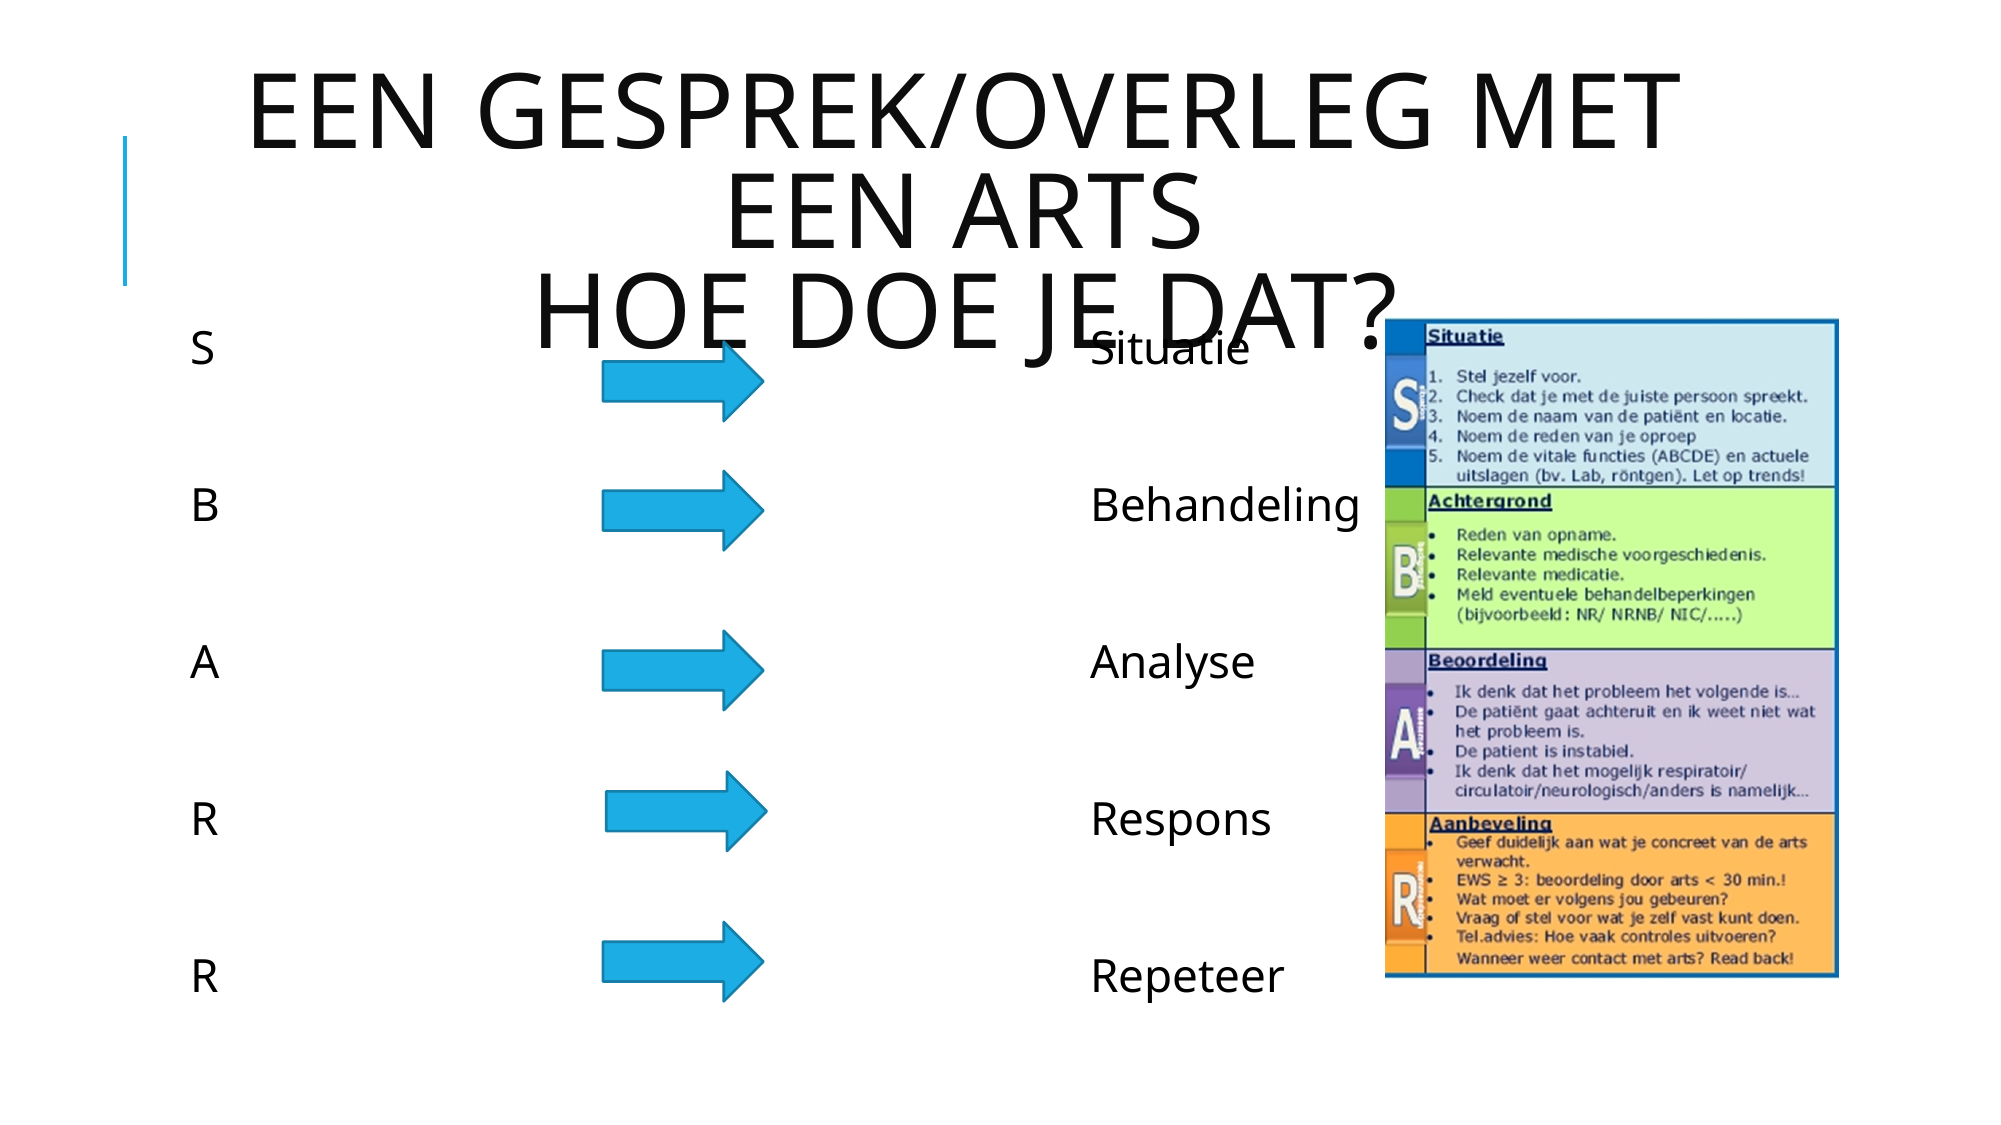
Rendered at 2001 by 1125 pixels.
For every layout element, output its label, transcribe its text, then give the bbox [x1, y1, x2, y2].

list S Situatie B Behandeling A Analyse R Respons R Repeteer [168, 317, 1763, 1079]
text_box [604, 770, 768, 853]
text_box [601, 920, 765, 1003]
text_box [601, 469, 765, 552]
title Een gesprek/overleg met een arts Hoe doe je dat? [168, 96, 1763, 317]
text_box [601, 629, 765, 712]
picture [1385, 316, 1839, 979]
text_box [601, 340, 765, 423]
